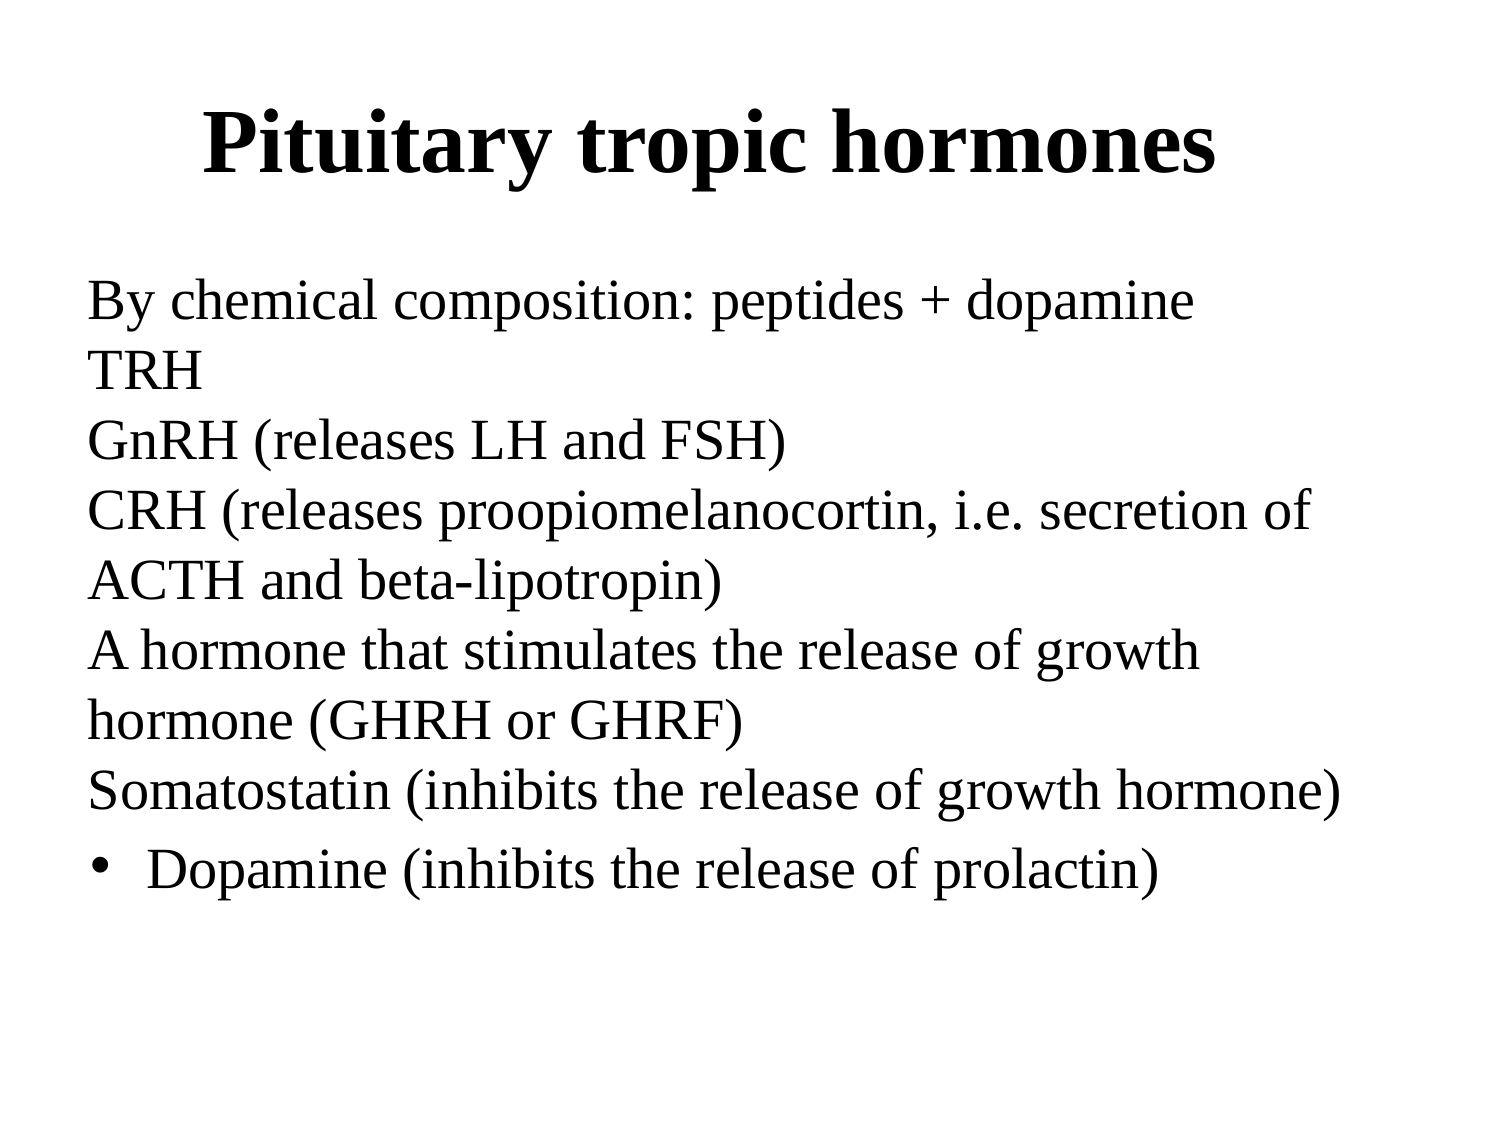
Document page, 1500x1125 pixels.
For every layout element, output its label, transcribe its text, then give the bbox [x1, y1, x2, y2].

text_box By chemical composition: peptides + dopamine TRH GnRH (releases LH and FSH) CRH (releases proopiomelanocortin, i.e. secretion of ACTH and beta-lipotropin) A hormone that stimulates the release of growth hormone (GHRH or GHRF) Somatostatin (inhibits the release of growth hormone) Dopamine (inhibits the release of prolactin) [87, 251, 1391, 900]
title Pituitary tropic hormones [202, 78, 1298, 251]
